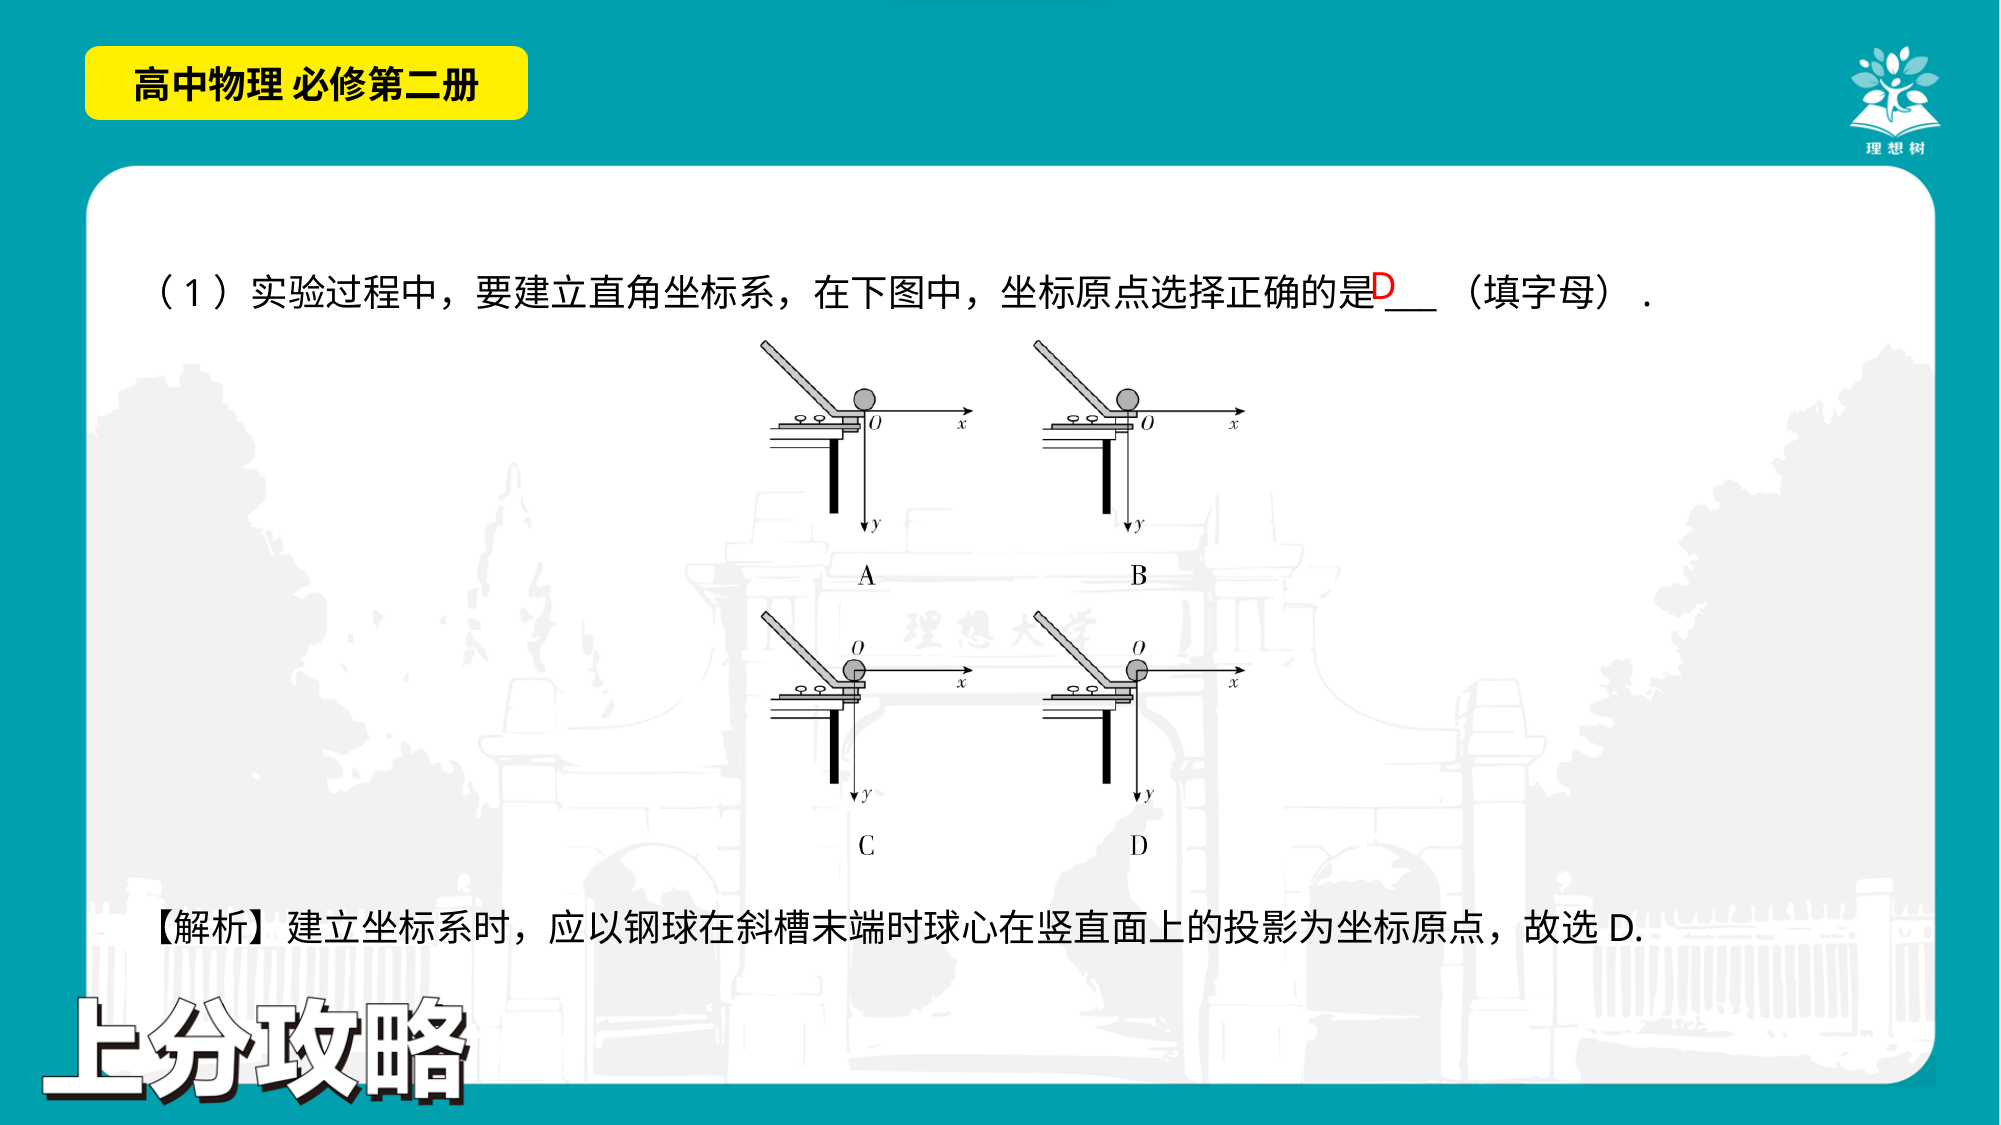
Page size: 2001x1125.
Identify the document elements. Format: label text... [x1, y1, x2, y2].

picture [0, 0, 2000, 1125]
text_box （1）实验过程中，要建立直角坐标系，在下图中，坐标原点选择正确的是___（填字母）. [136, 247, 1865, 307]
text_box D [1355, 240, 1412, 301]
text_box 【解析】建立坐标系时，应以钢球在斜槽末端时球心在竖直面上的投影为坐标原点，故选D. [136, 882, 1865, 943]
